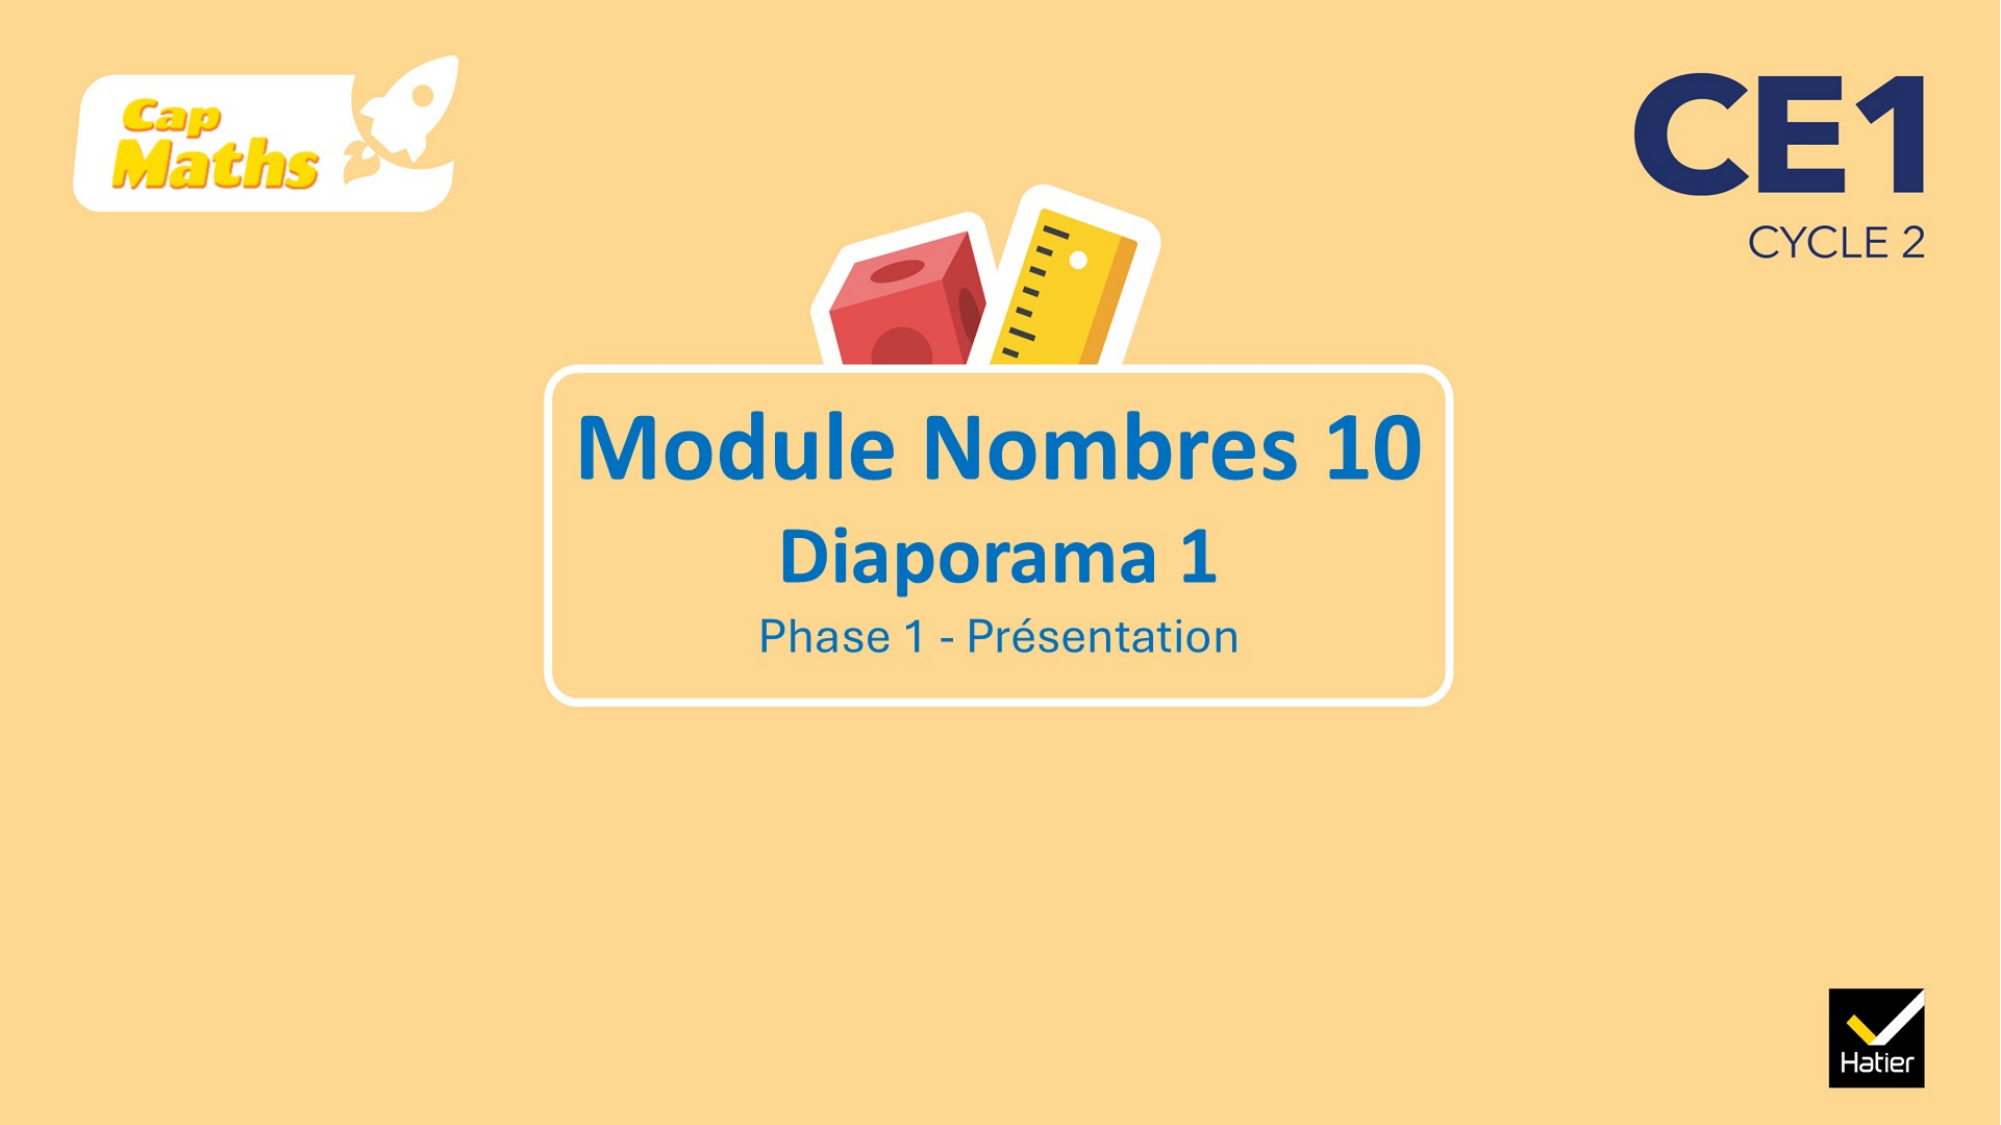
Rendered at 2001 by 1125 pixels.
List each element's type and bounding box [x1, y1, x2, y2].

list [0, 0, 2000, 1125]
